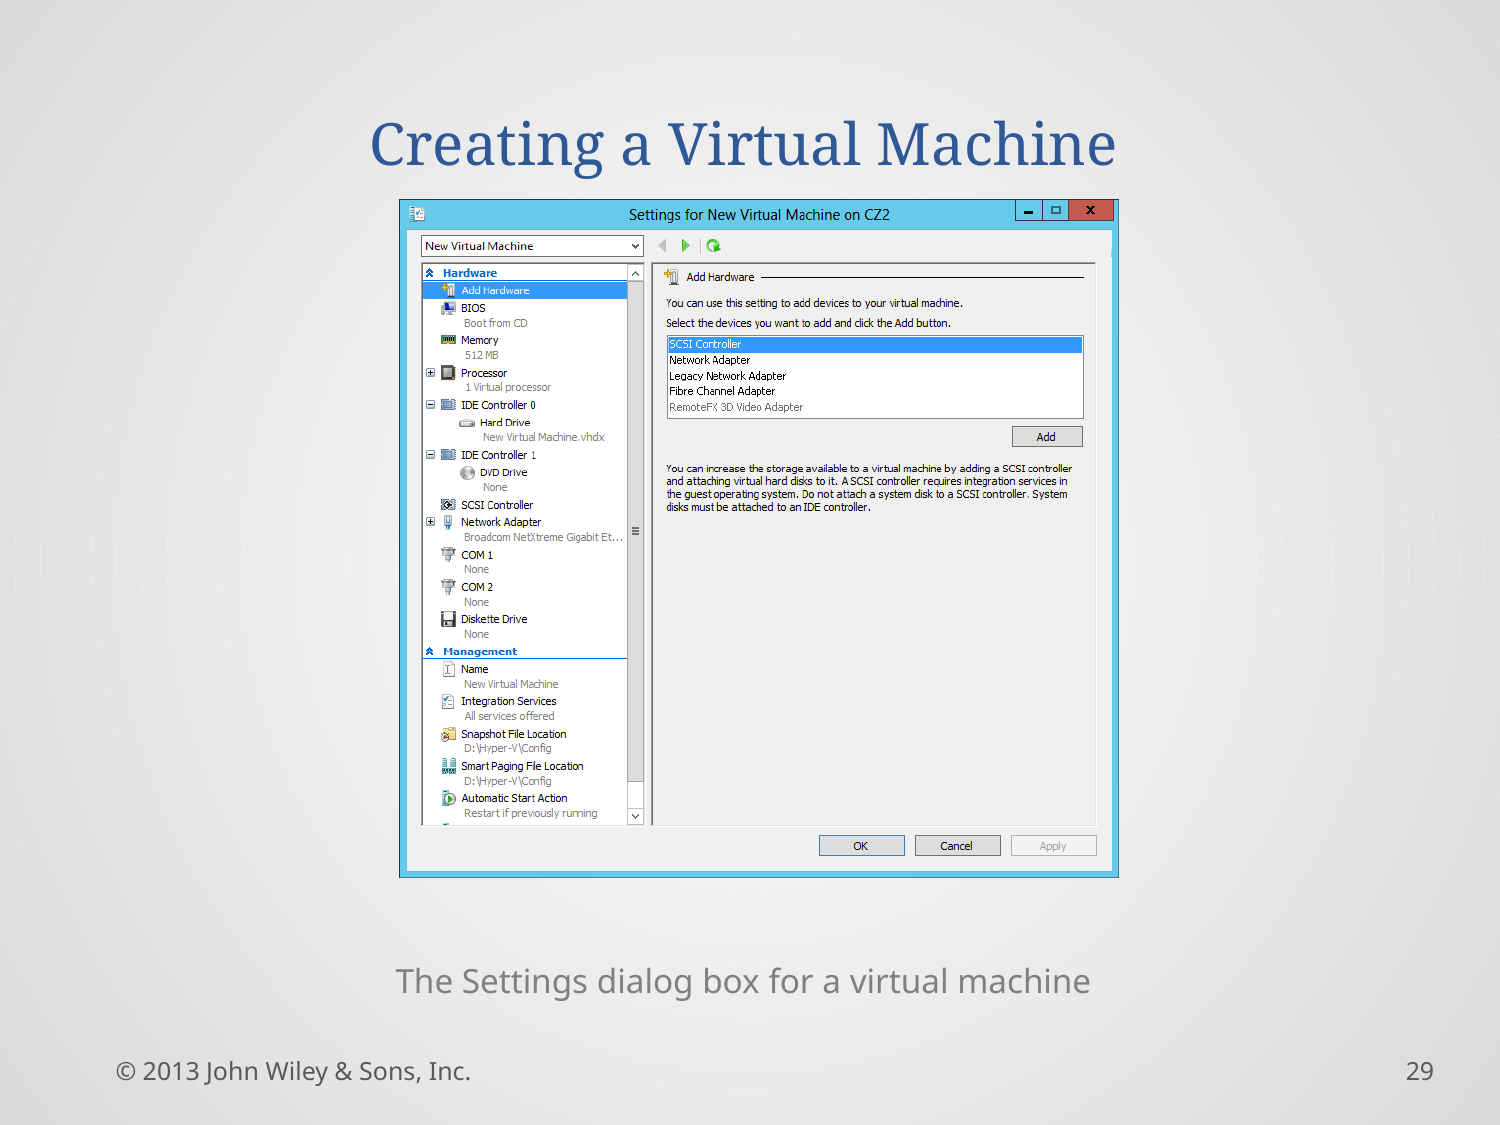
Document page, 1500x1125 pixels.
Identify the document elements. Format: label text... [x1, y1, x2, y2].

footer © 2013 John Wiley & Sons, Inc. [108, 1042, 576, 1103]
title Creating a Virtual Machine [275, 37, 1213, 185]
slide_number 29 [1401, 1042, 1494, 1103]
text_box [399, 199, 1120, 926]
list The Settings dialog box for a virtual machine [275, 953, 1213, 1041]
